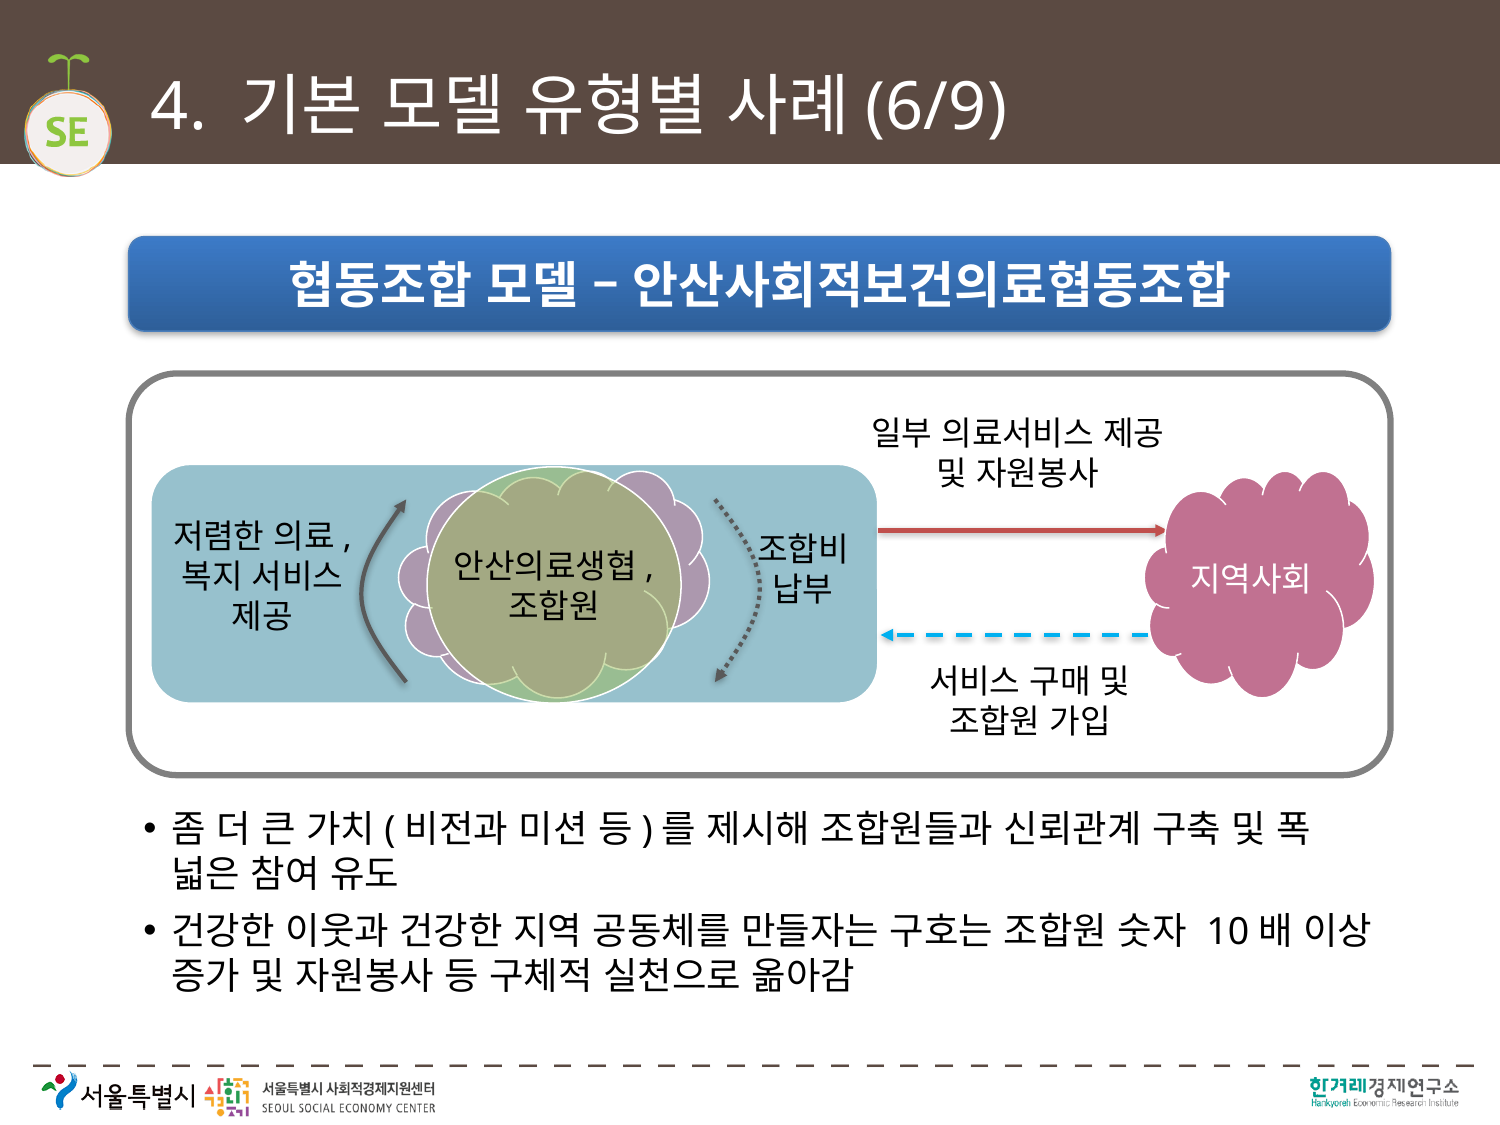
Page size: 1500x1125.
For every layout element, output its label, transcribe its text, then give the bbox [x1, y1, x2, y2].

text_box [149, 404, 1375, 757]
text_box 협동조합 모델 – 안산사회적보건의료협동조합 [127, 235, 1392, 332]
picture [0, 0, 1500, 1125]
text_box [128, 373, 1391, 776]
text_box 좀 더 큰 가치(비전과 미션 등)를 제시해 조합원들과 신뢰관계 구축 및 폭 넓은 참여 유도 건강한 이웃과 건강한 지역 공동체를 만들자는 구호는 조합원 숫자 10배 이상 증가 및 자원봉사 등 구체적 실천으로 옮아감 [128, 797, 1391, 1005]
title 4. 기본 모델 유형별 사례(6/9) [135, 45, 1463, 161]
